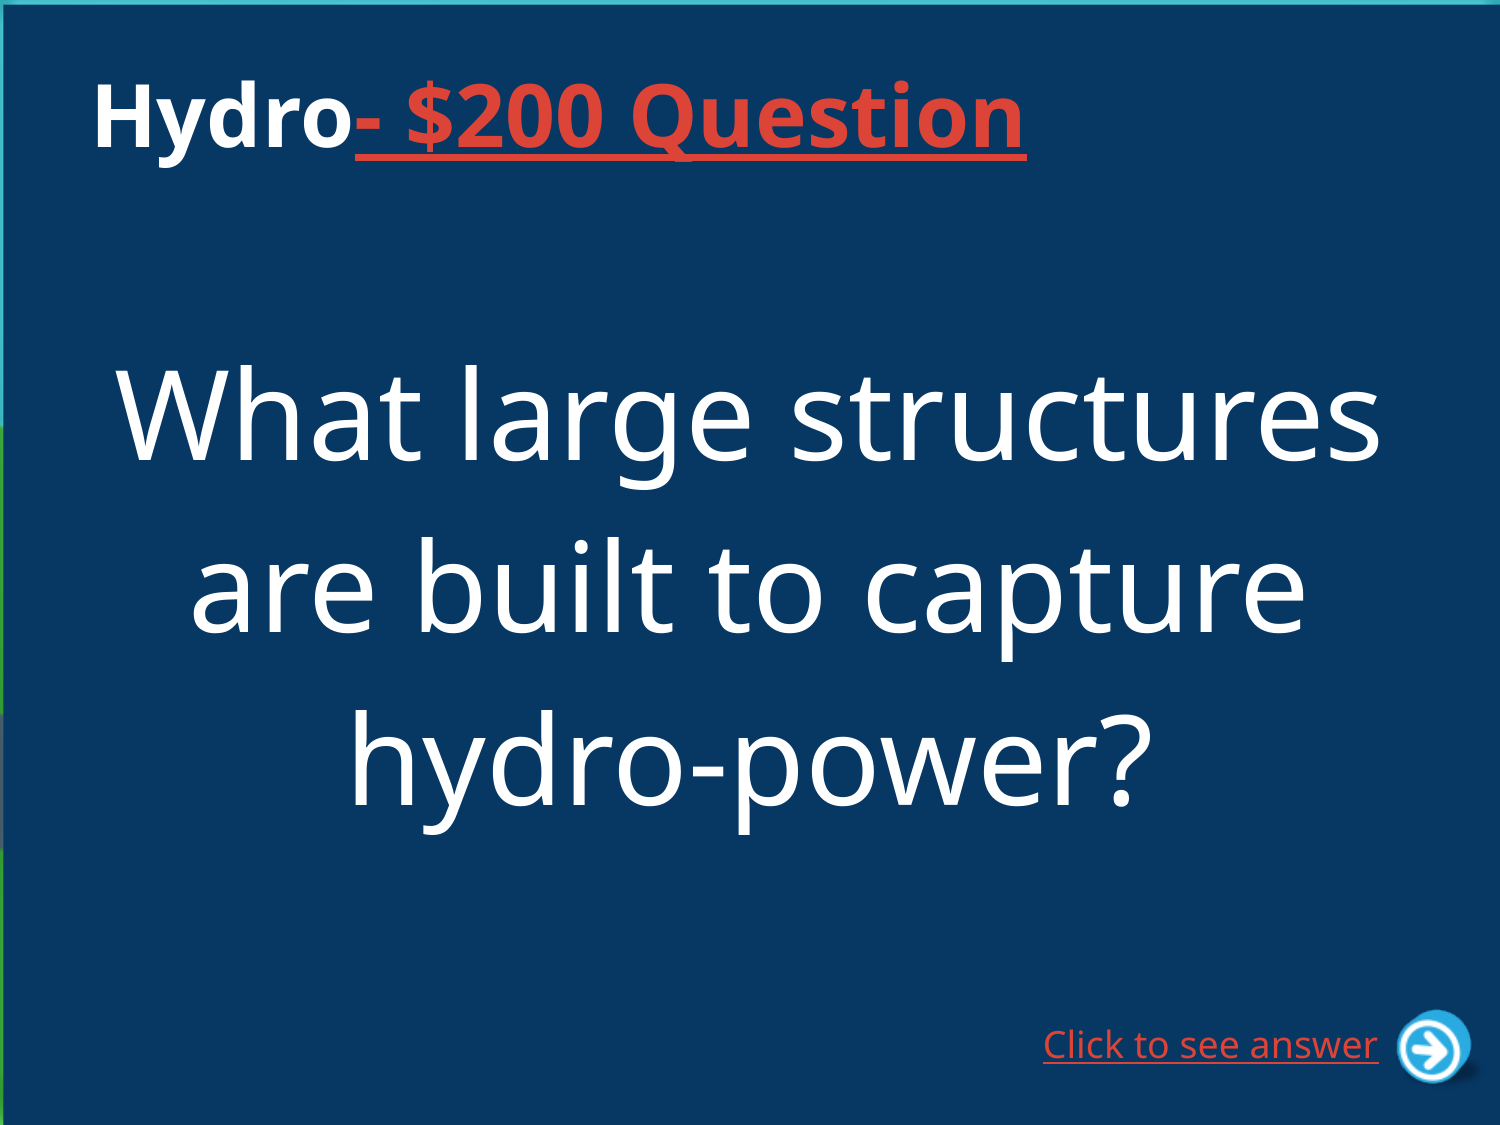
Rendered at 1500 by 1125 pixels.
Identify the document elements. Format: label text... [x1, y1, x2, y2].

picture [0, 0, 1500, 1125]
text_box Click to see answer [984, 985, 1438, 1109]
title Hydro- $200 Question [75, 45, 1425, 169]
picture [1384, 996, 1485, 1097]
text_box [3, 4, 1500, 1125]
list What large structures are built to capture hydro-power? [75, 169, 1425, 976]
